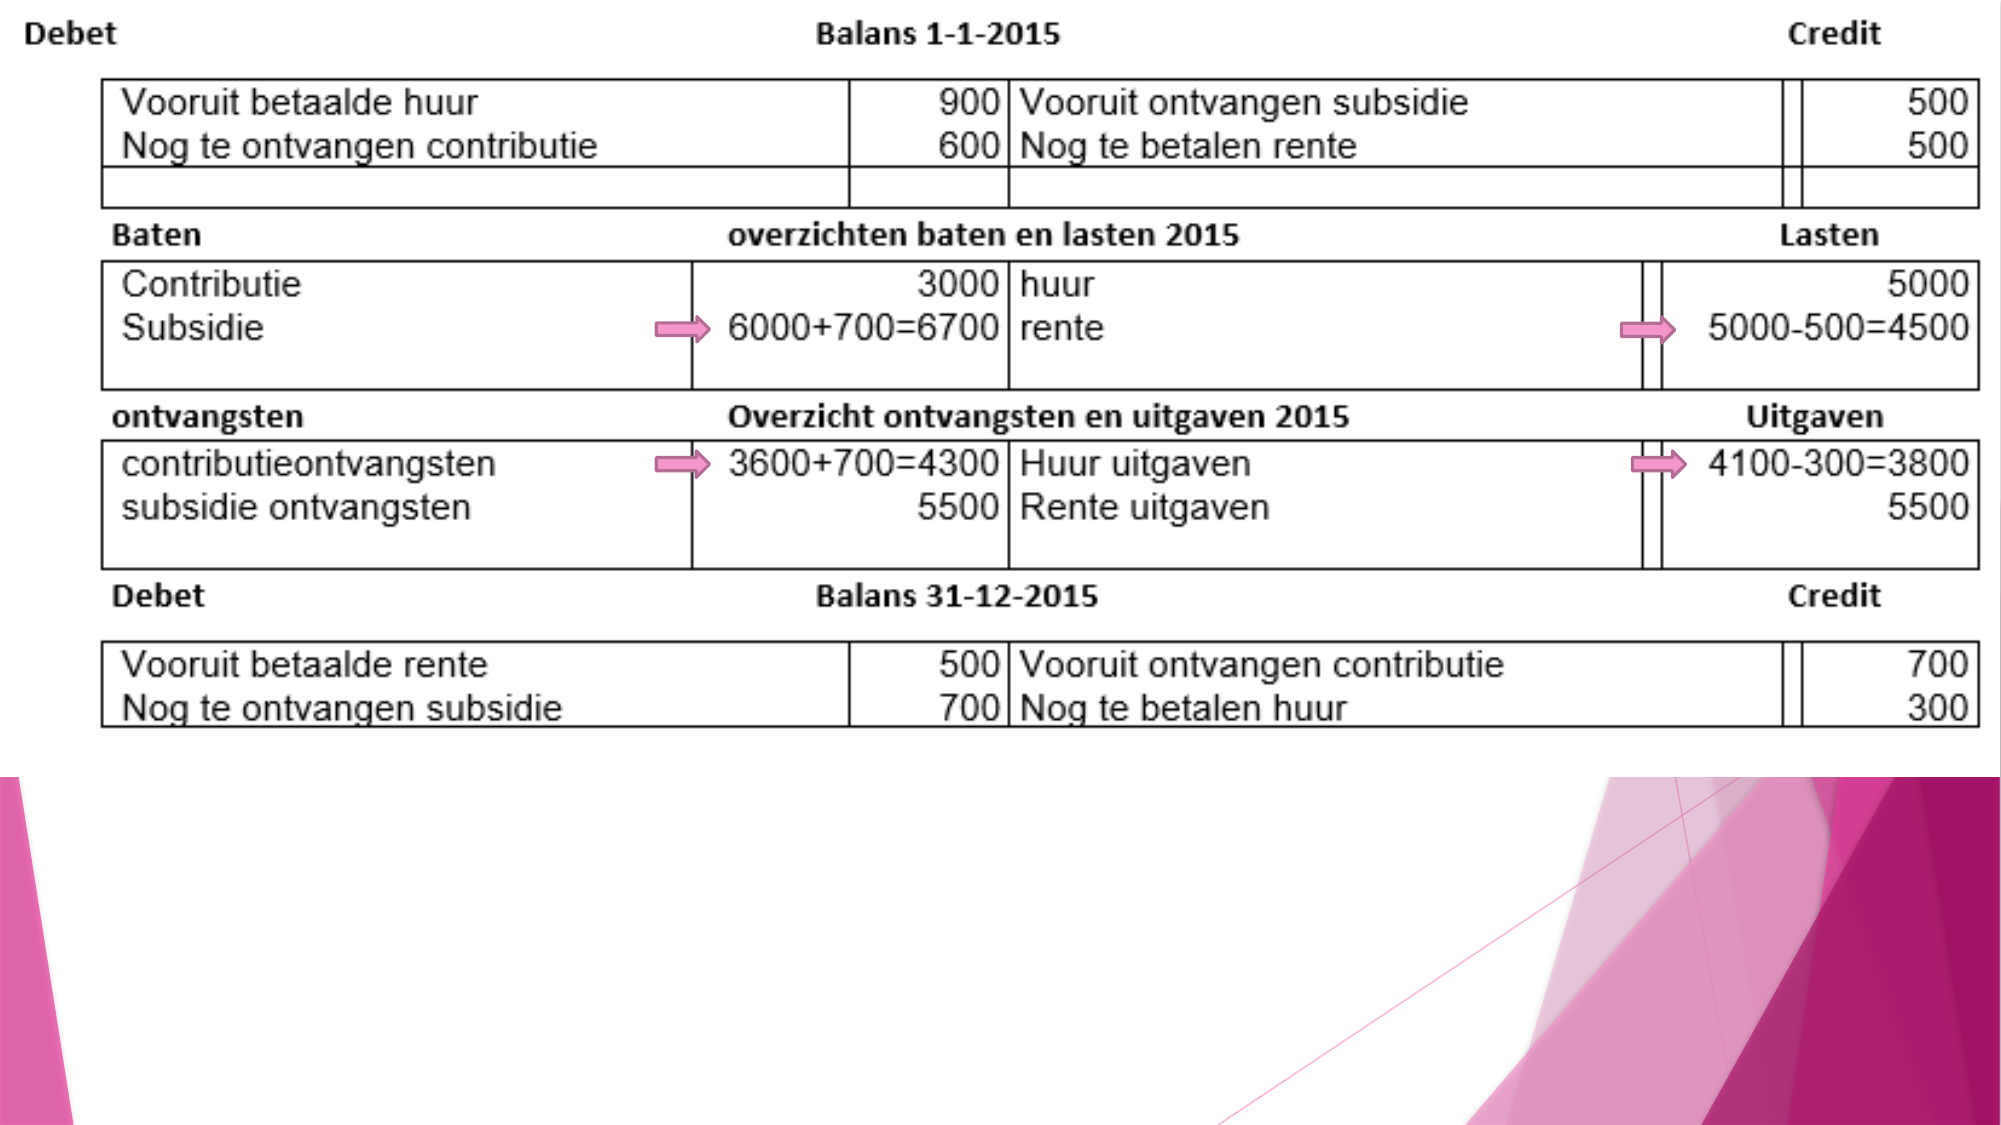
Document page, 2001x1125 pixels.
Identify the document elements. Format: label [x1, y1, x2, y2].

picture [0, 0, 2000, 777]
